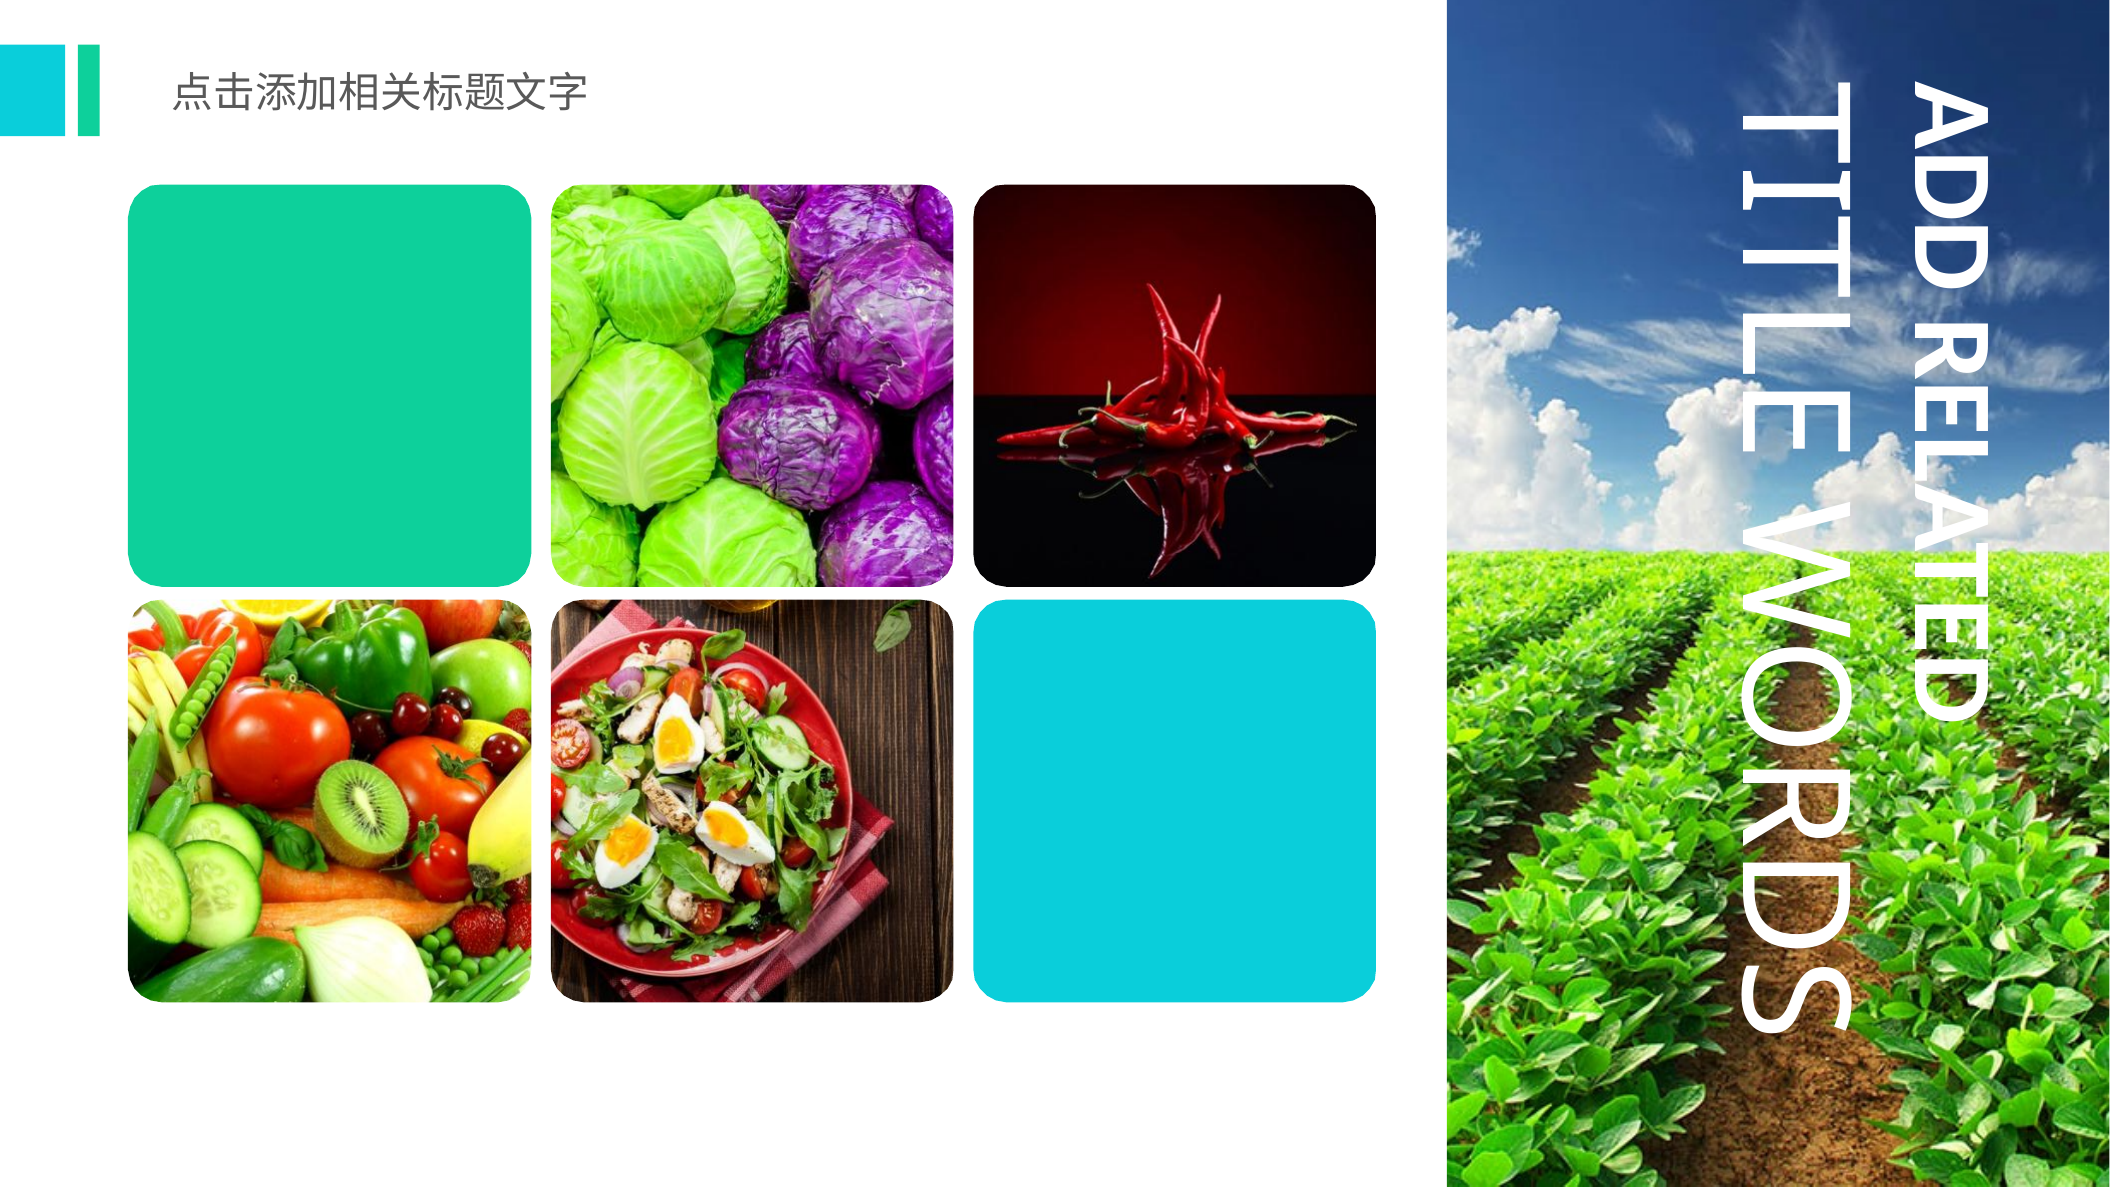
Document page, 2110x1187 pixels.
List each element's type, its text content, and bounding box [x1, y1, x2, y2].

text_box [1446, 0, 2110, 1187]
text_box [127, 184, 532, 587]
text_box 点击添加相关标题文字 [135, 44, 625, 137]
text_box [550, 184, 954, 587]
text_box [550, 599, 954, 1003]
text_box ADD RELATED TITLE WORDS [1705, 66, 2036, 1107]
text_box [973, 599, 1376, 1003]
text_box [973, 184, 1376, 587]
text_box [127, 599, 532, 1003]
